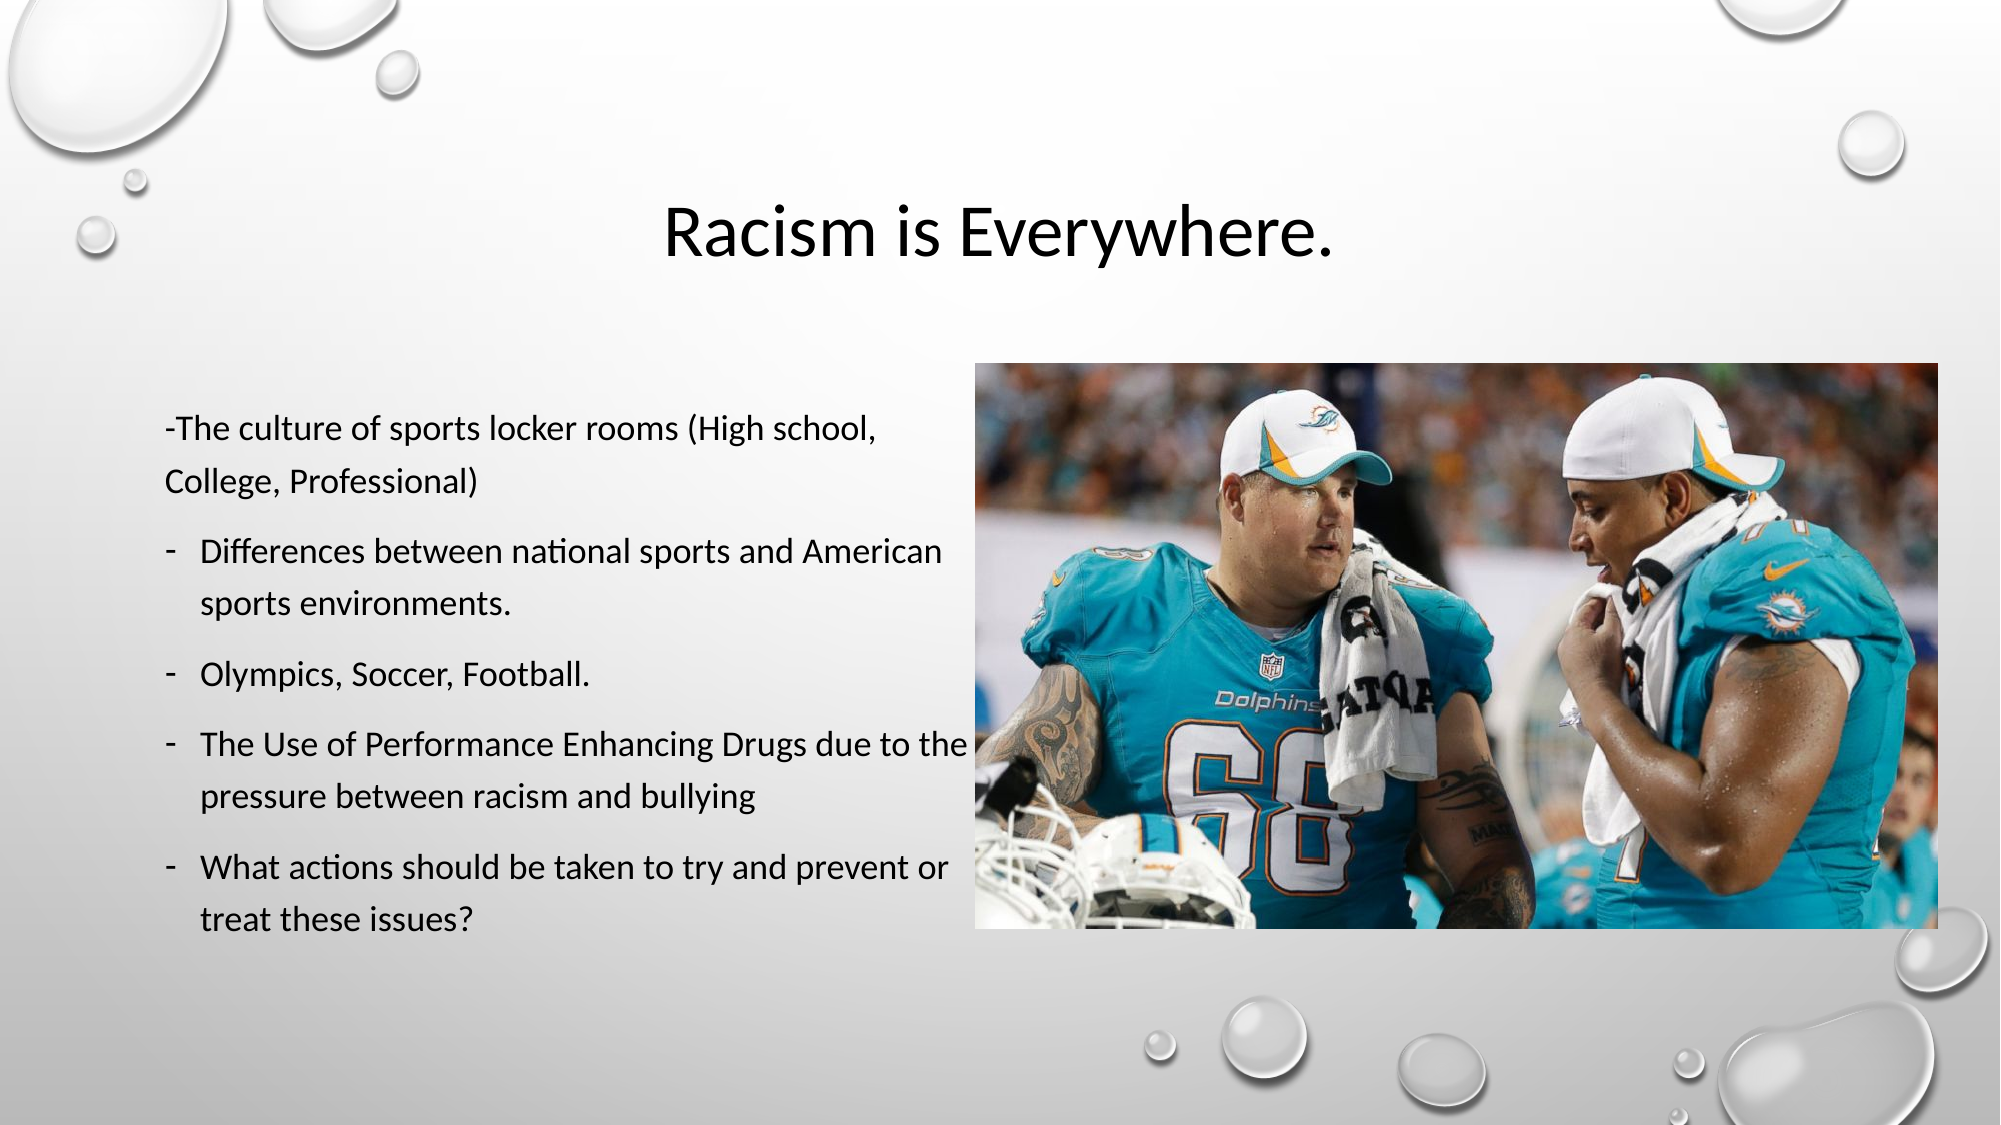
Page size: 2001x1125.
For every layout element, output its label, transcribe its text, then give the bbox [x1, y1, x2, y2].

picture [0, 0, 2000, 1125]
title Racism is Everywhere. [149, 101, 1851, 364]
list -The culture of sports locker rooms (High school, College, Professional) Differences between national sports and American sports environments. Olympics, Soccer, Football. The Use of Performance Enhancing Drugs due to the pressure between racism and bullying What actions should be taken to try and prevent or treat these issues? [149, 388, 988, 950]
